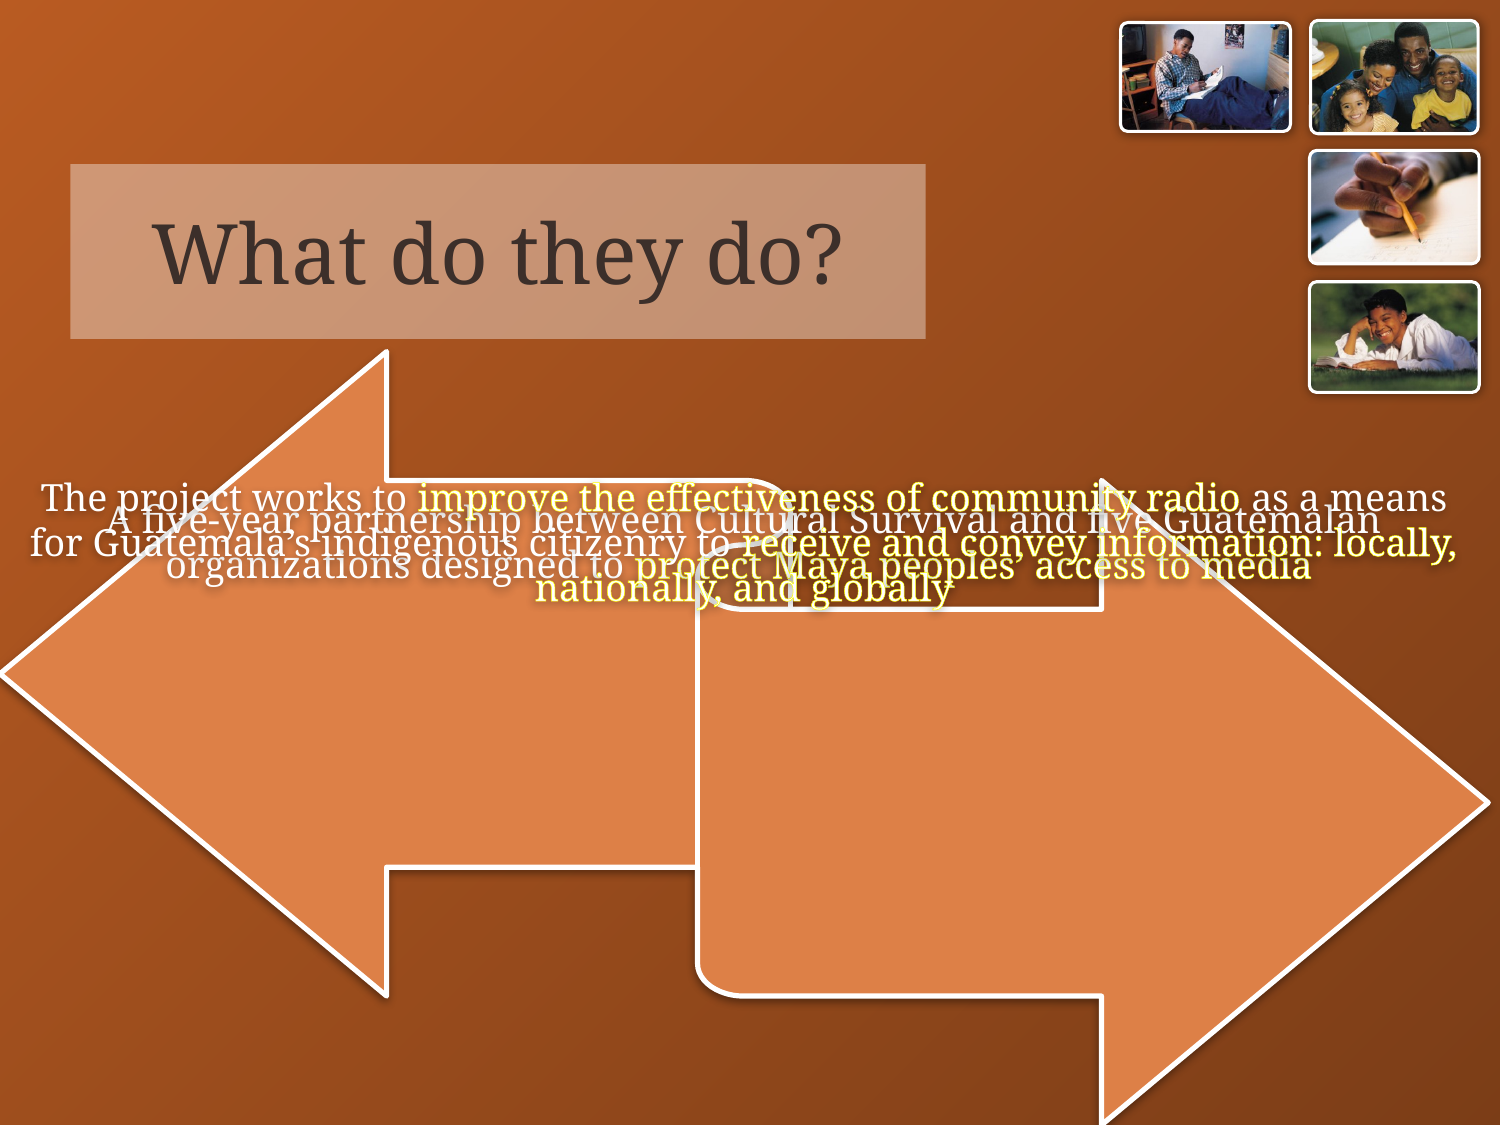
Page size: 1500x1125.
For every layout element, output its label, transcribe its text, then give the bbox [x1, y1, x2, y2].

title What do they do? [70, 164, 926, 339]
picture [1123, 25, 1288, 129]
picture [1312, 152, 1477, 262]
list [0, 351, 1489, 1125]
picture [1313, 22, 1476, 132]
picture [1311, 284, 1477, 351]
